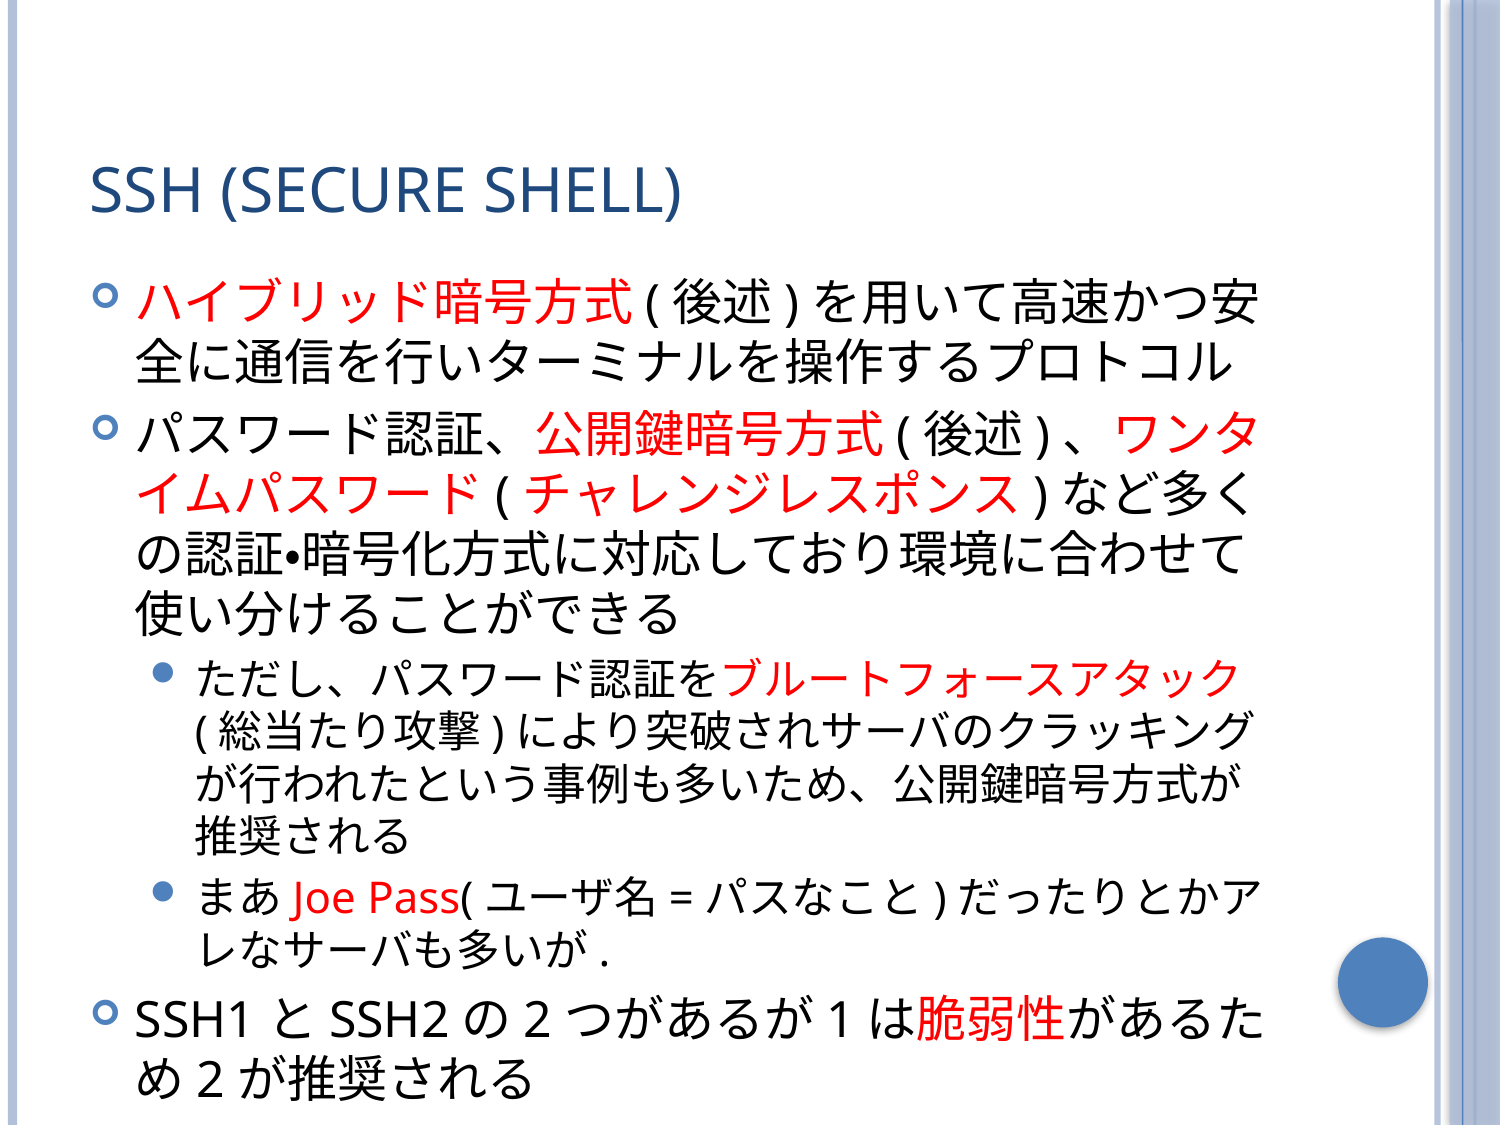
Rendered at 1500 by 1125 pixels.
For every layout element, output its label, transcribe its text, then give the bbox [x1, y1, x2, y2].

list ハイブリッド暗号方式(後述)を用いて高速かつ安全に通信を行いターミナルを操作するプロトコル パスワード認証、公開鍵暗号方式(後述)、ワンタイムパスワード(チャレンジレスポンス)など多くの認証・暗号化方式に対応しており環境に合わせて使い分けることができる ただし、パスワード認証をブルートフォースアタック(総当たり攻撃)により突破されサーバのクラッキングが行われたという事例も多いため、公開鍵暗号方式が推奨される まあJoe Pass(ユーザ名=パスなこと)だったりとかアレなサーバも多いが. SSH1とSSH2の2つがあるが1は脆弱性があるため2が推奨される [75, 262, 1300, 1125]
title SSH (Secure Shell) [75, 45, 1300, 233]
